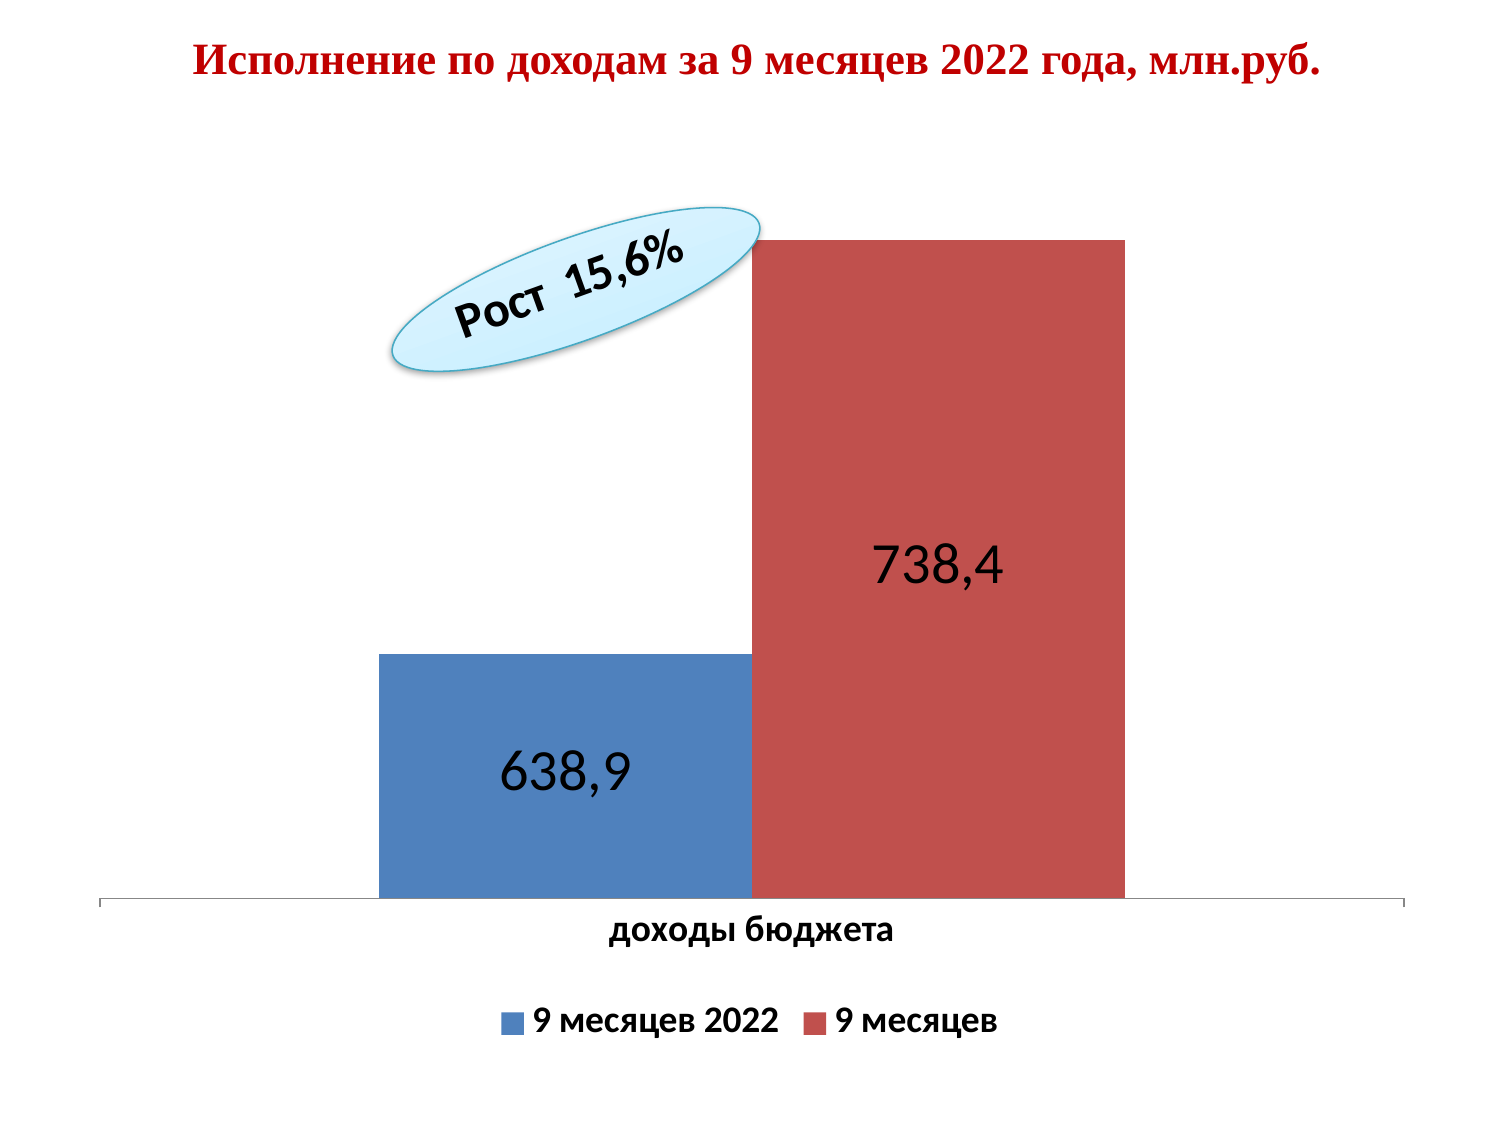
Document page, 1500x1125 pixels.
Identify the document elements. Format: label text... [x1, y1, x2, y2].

title Исполнение по доходам за 9 месяцев 2022 года, млн.руб. [50, 6, 1466, 107]
chart [74, 124, 1426, 1051]
